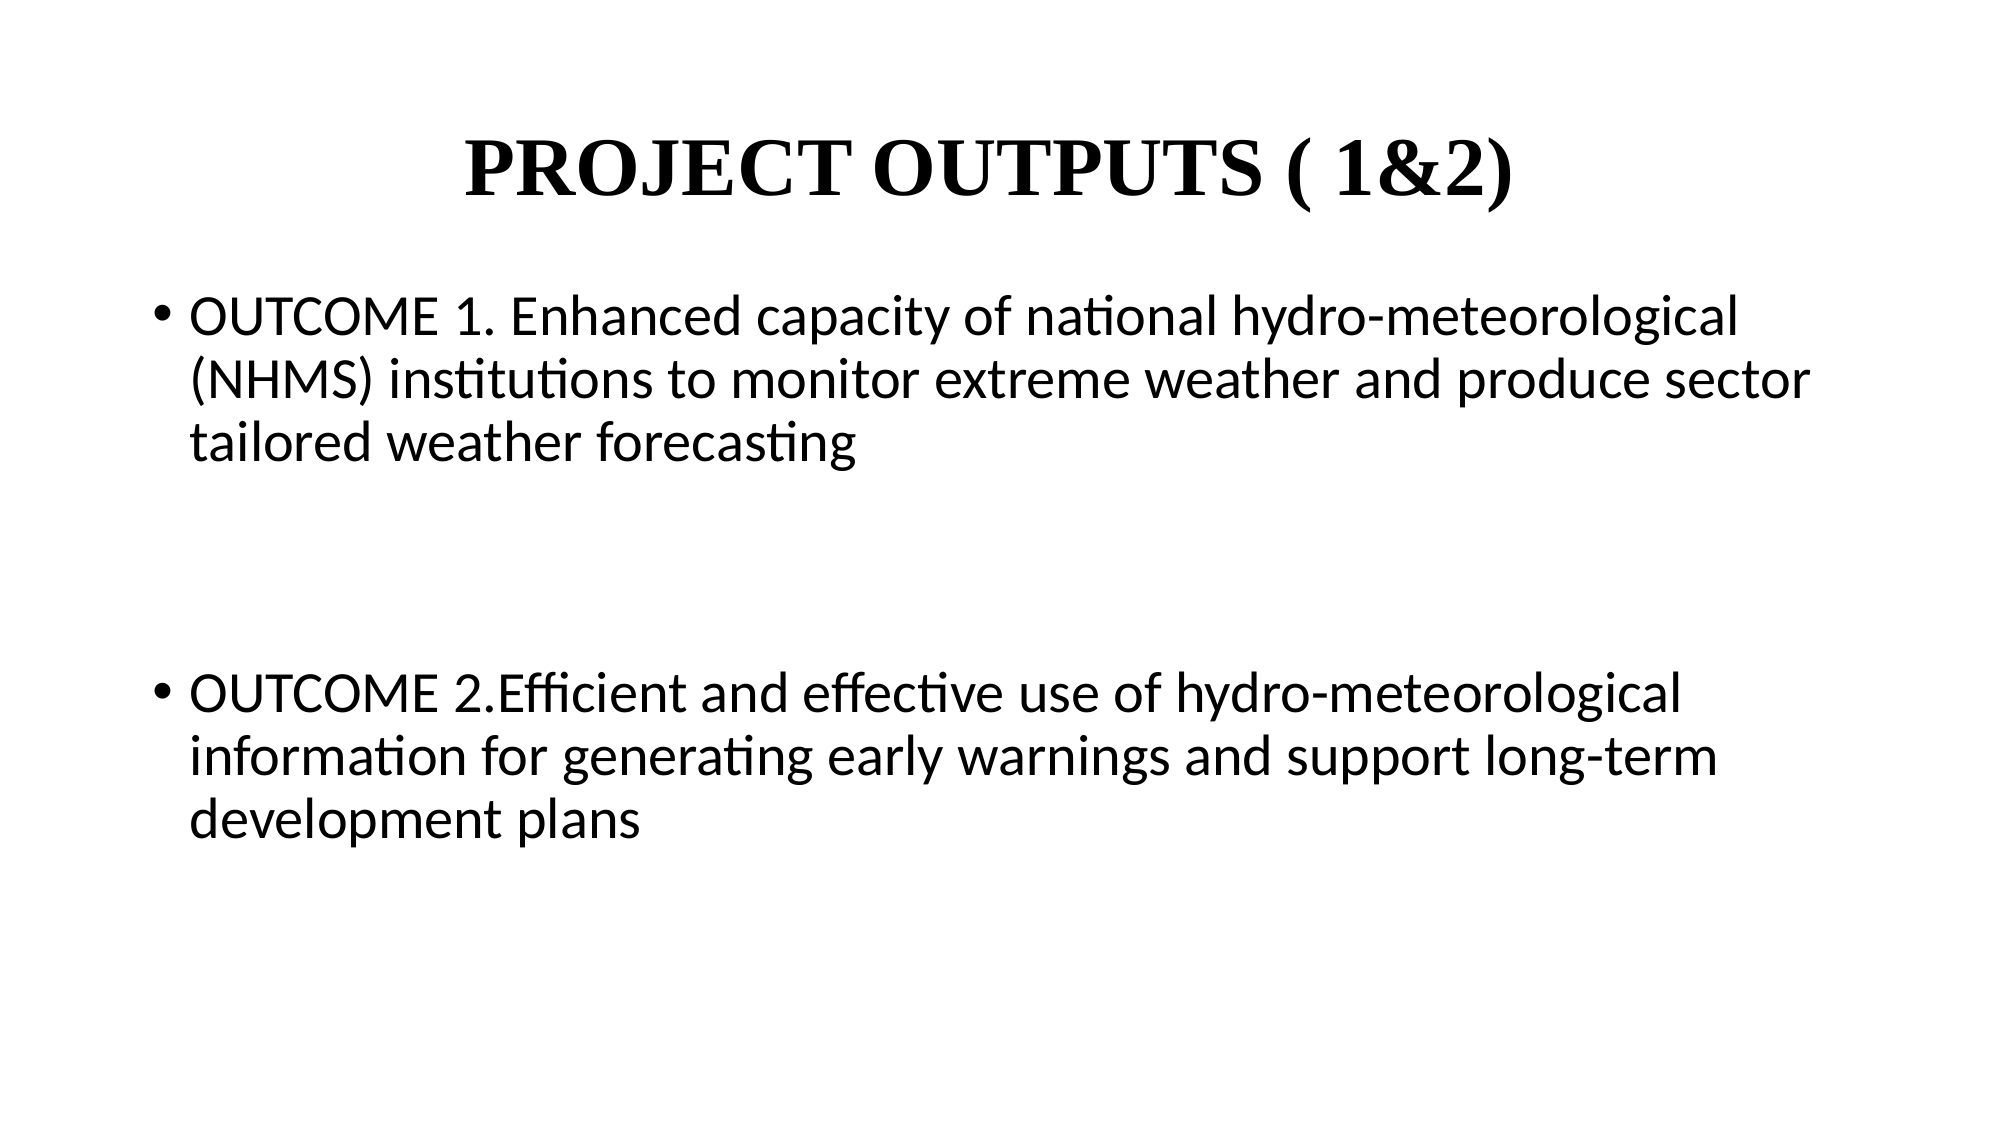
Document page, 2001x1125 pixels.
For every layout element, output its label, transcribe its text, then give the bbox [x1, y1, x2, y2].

title PROJECT OUTPUTS ( 1&2) [137, 59, 1863, 277]
list OUTCOME 1. Enhanced capacity of national hydro-meteorological (NHMS) institutions to monitor extreme weather and produce sector tailored weather forecasting OUTCOME 2.Efficient and effective use of hydro-meteorological information for generating early warnings and support long-term development plans [137, 277, 1863, 1014]
